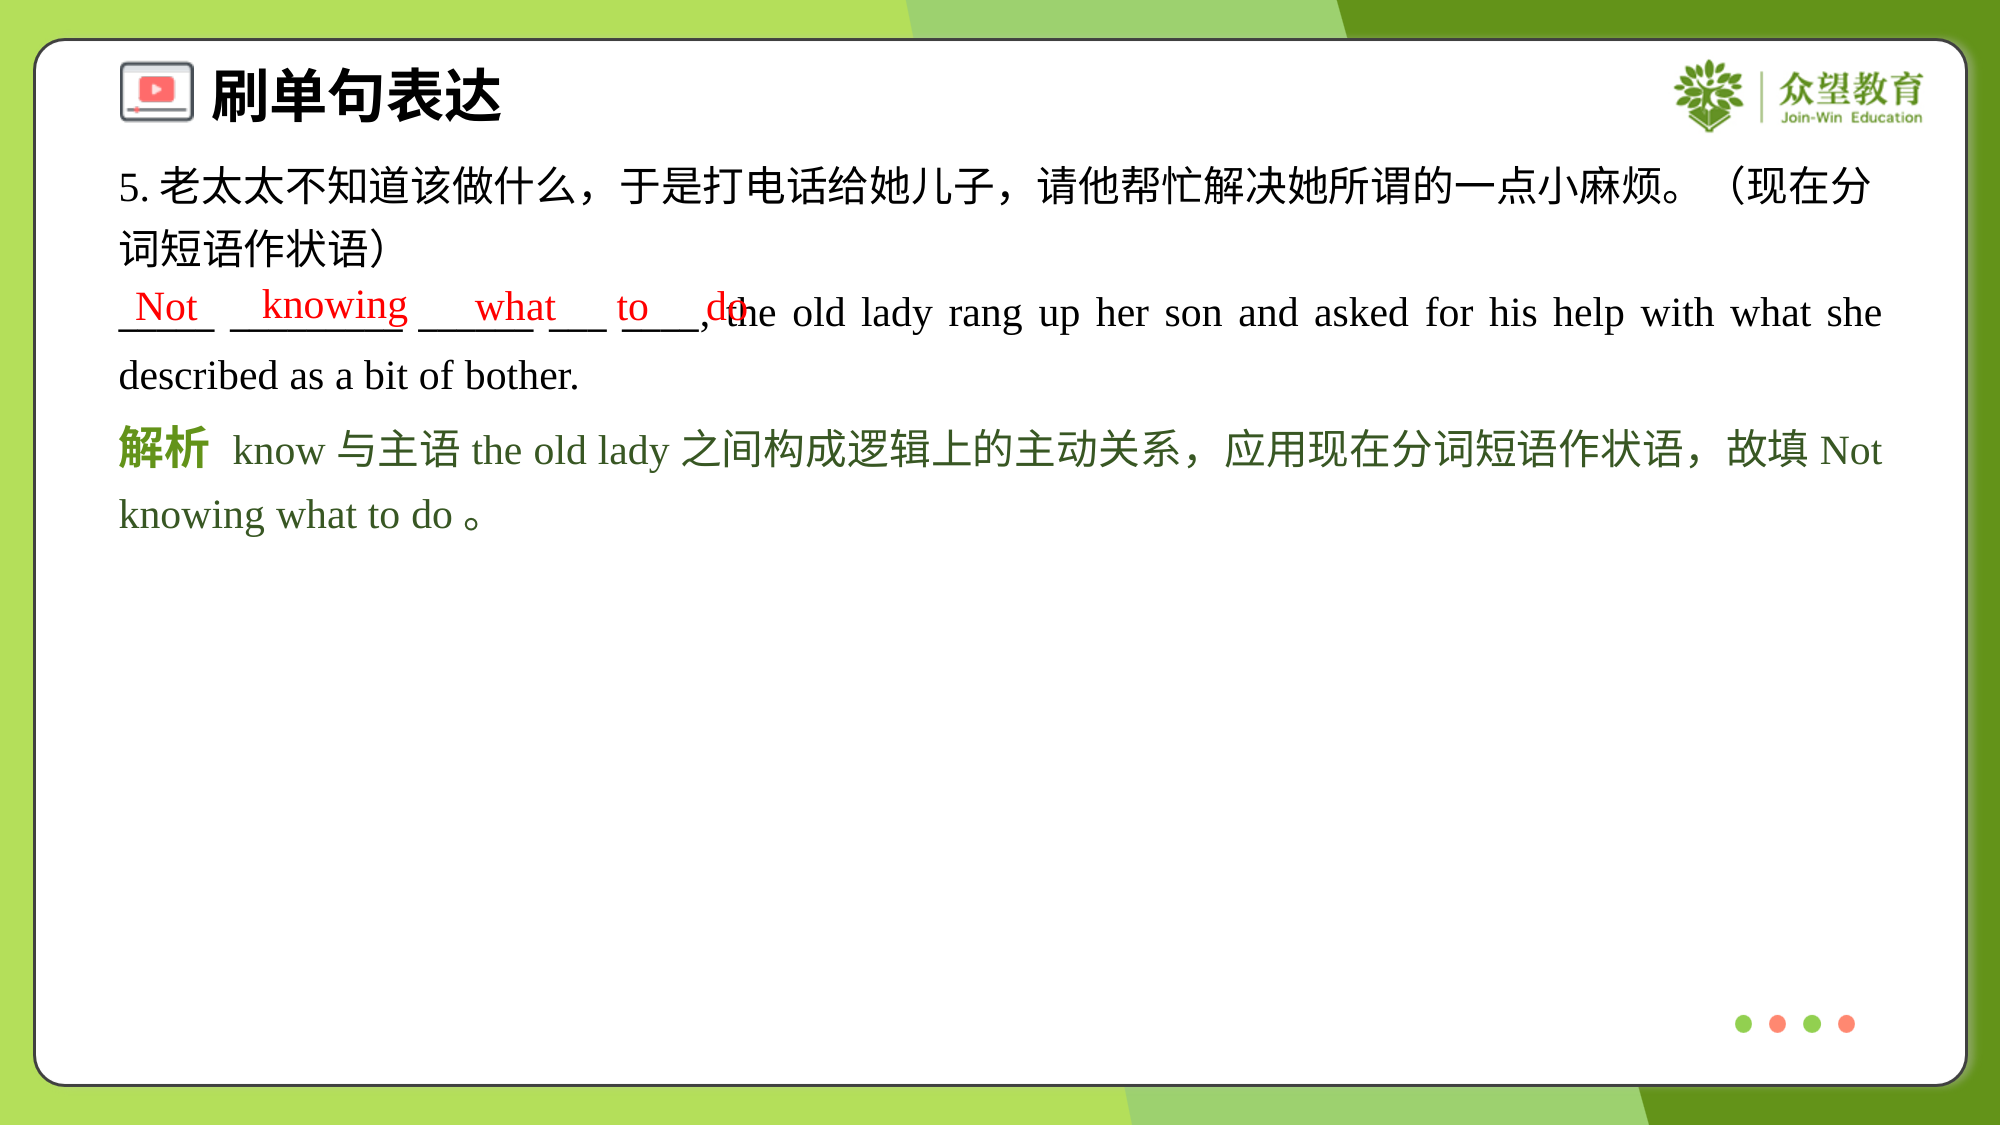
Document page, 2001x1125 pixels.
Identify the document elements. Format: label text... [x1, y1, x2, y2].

text_box Not [130, 266, 203, 324]
text_box do [701, 266, 753, 324]
text_box 解析 know与主语the old lady之间构成逻辑上的主动关系，应用现在分词短语作状语，故填Not knowing what to do。 [118, 405, 1883, 532]
text_box knowing [257, 264, 413, 322]
text_box to [611, 266, 654, 324]
text_box what [470, 266, 561, 324]
text_box 5.老太太不知道该做什么，于是打电话给她儿子，请他帮忙解决她所谓的一点小麻烦。（现在分词短语作状语） _____ _________ ______ ___ ____, the old lady rang up her son and asked for his help with what she described as a bit of bother. [118, 147, 1883, 393]
picture [0, 0, 2000, 1125]
